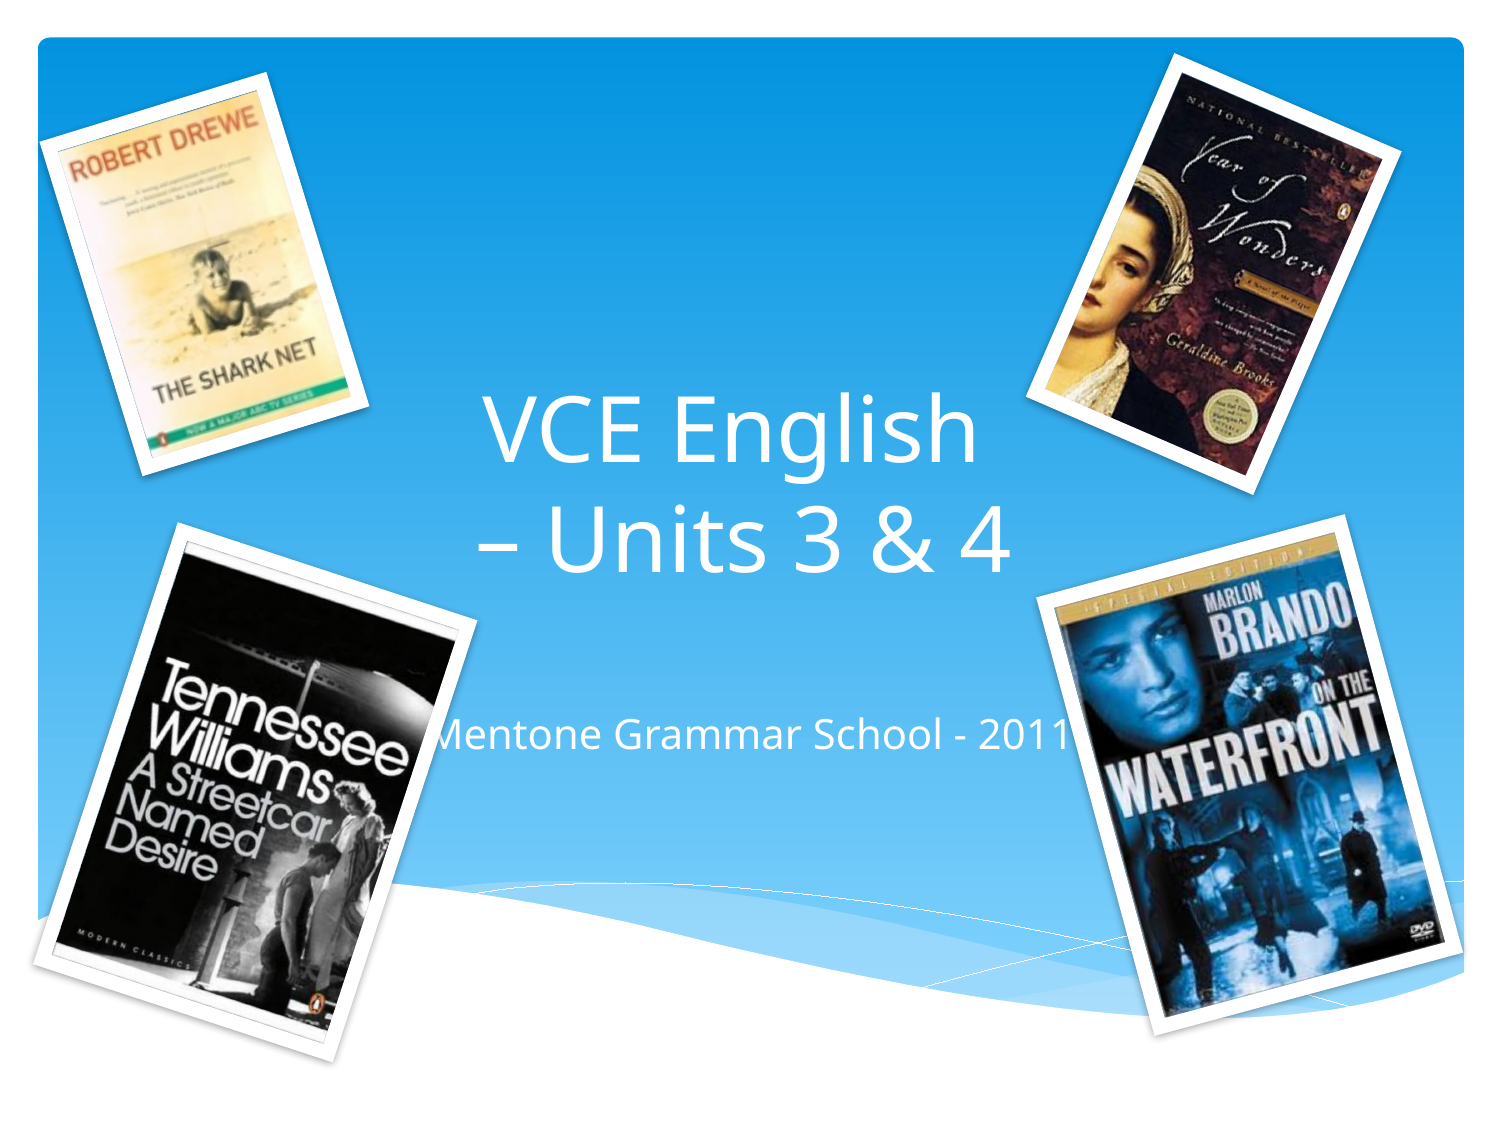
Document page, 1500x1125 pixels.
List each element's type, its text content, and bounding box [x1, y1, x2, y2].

title VCE English – Units 3 & 4 [46, 298, 1442, 599]
picture [1056, 533, 1444, 1017]
picture [59, 92, 350, 457]
picture [52, 542, 458, 1043]
subtitle Mentone Grammar School - 2011 [404, 583, 1091, 825]
picture [1046, 74, 1382, 475]
